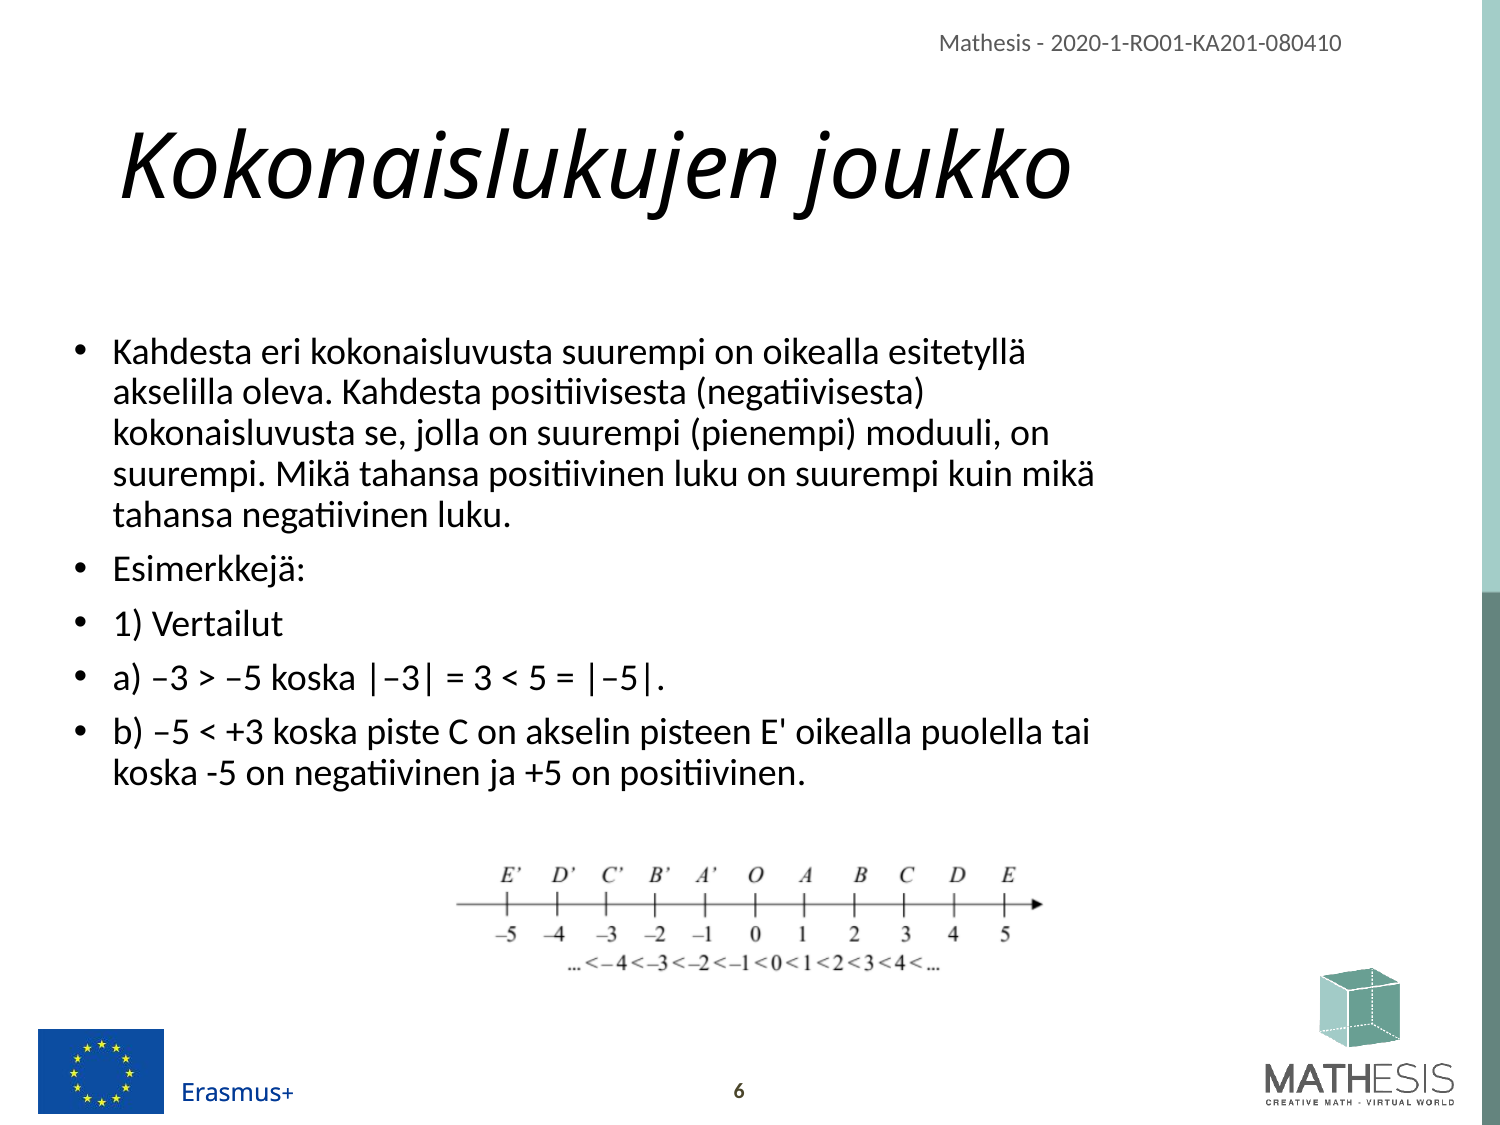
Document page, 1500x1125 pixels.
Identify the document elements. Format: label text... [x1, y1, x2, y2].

list Kahdesta eri kokonaisluvusta suurempi on oikealla esitetyllä akselilla oleva. Kahdesta positiivisesta (negatiivisesta) kokonaisluvusta se, jolla on suurempi (pienempi) moduuli, on suurempi. Mikä tahansa positiivinen luku on suurempi kuin mikä tahansa negatiivinen luku. Esimerkkejä: 1) Vertailut a) –3 > –5 koska |–3| = 3 < 5 = |–5|. b) –5 < +3 koska piste C on akselin pisteen E' oikealla puolella tai koska -5 on negatiivinen ja +5 on positiivinen. [58, 324, 1117, 802]
title Kokonaislukujen joukko [103, 59, 1397, 278]
picture [38, 1029, 164, 1114]
picture [443, 848, 1056, 990]
